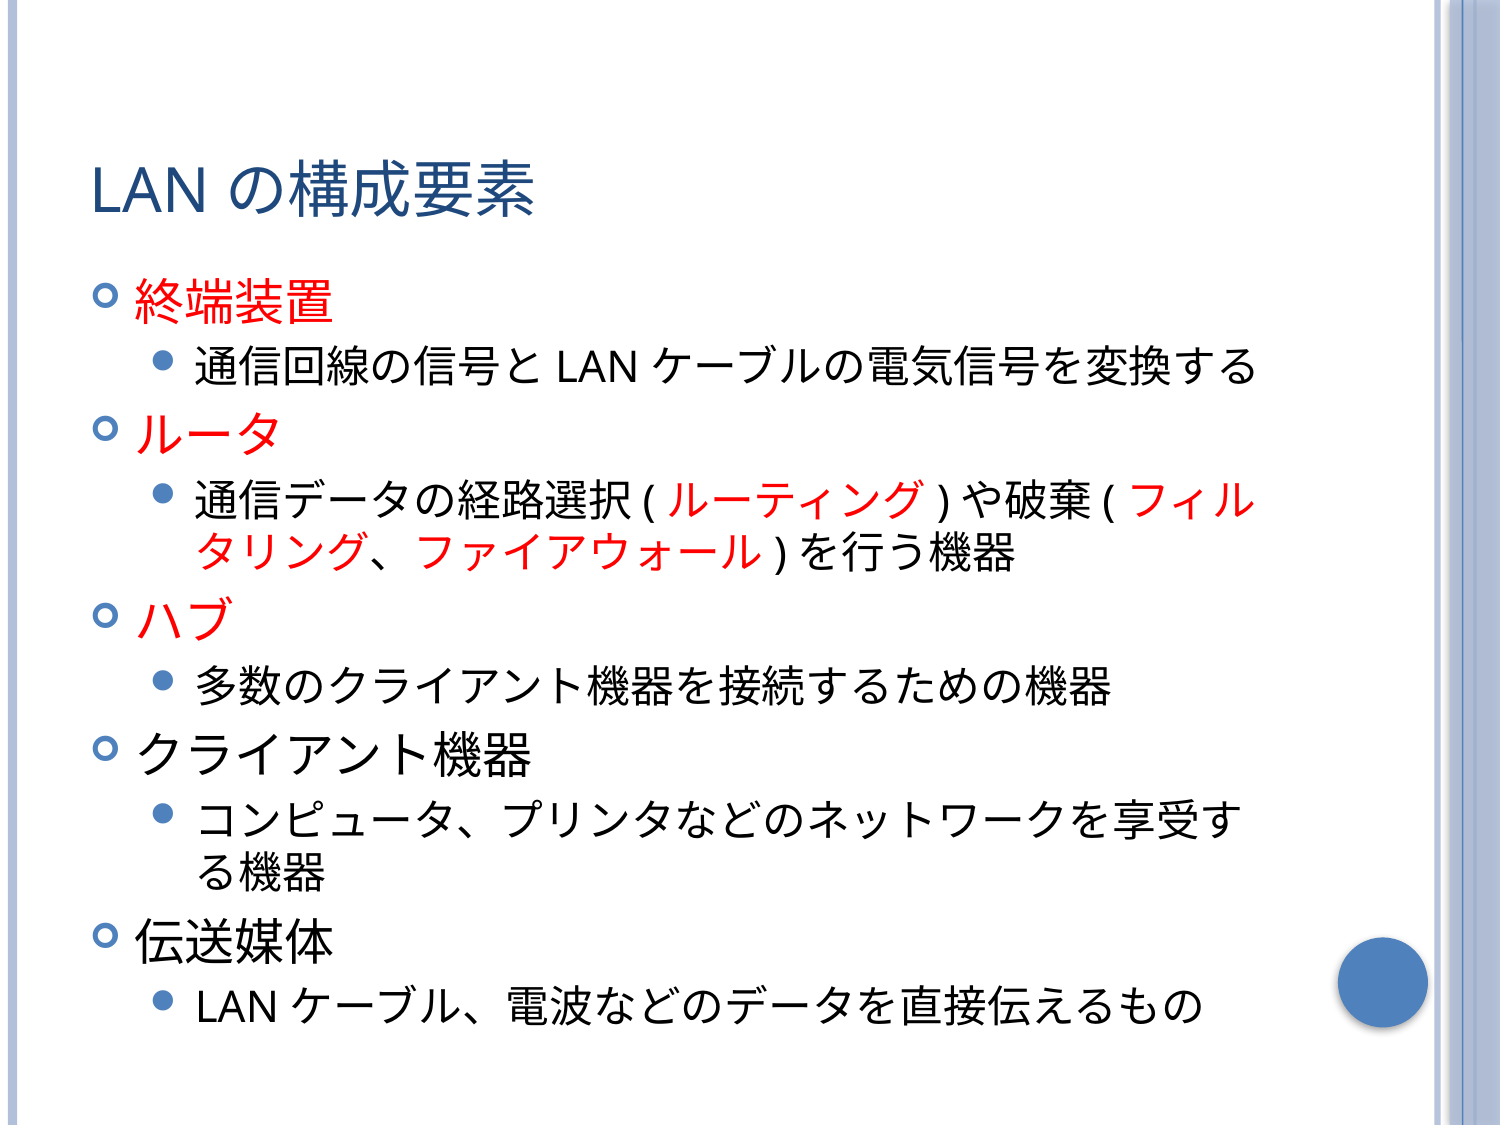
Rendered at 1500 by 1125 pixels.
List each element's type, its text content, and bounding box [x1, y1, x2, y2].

title LANの構成要素 [75, 45, 1300, 233]
list 終端装置 通信回線の信号とLANケーブルの電気信号を変換する ルータ 通信データの経路選択(ルーティング)や破棄(フィルタリング、ファイアウォール)を行う機器 ハブ 多数のクライアント機器を接続するための機器 クライアント機器 コンピュータ、プリンタなどのネットワークを享受する機器 伝送媒体 LANケーブル、電波などのデータを直接伝えるもの [75, 262, 1300, 1062]
